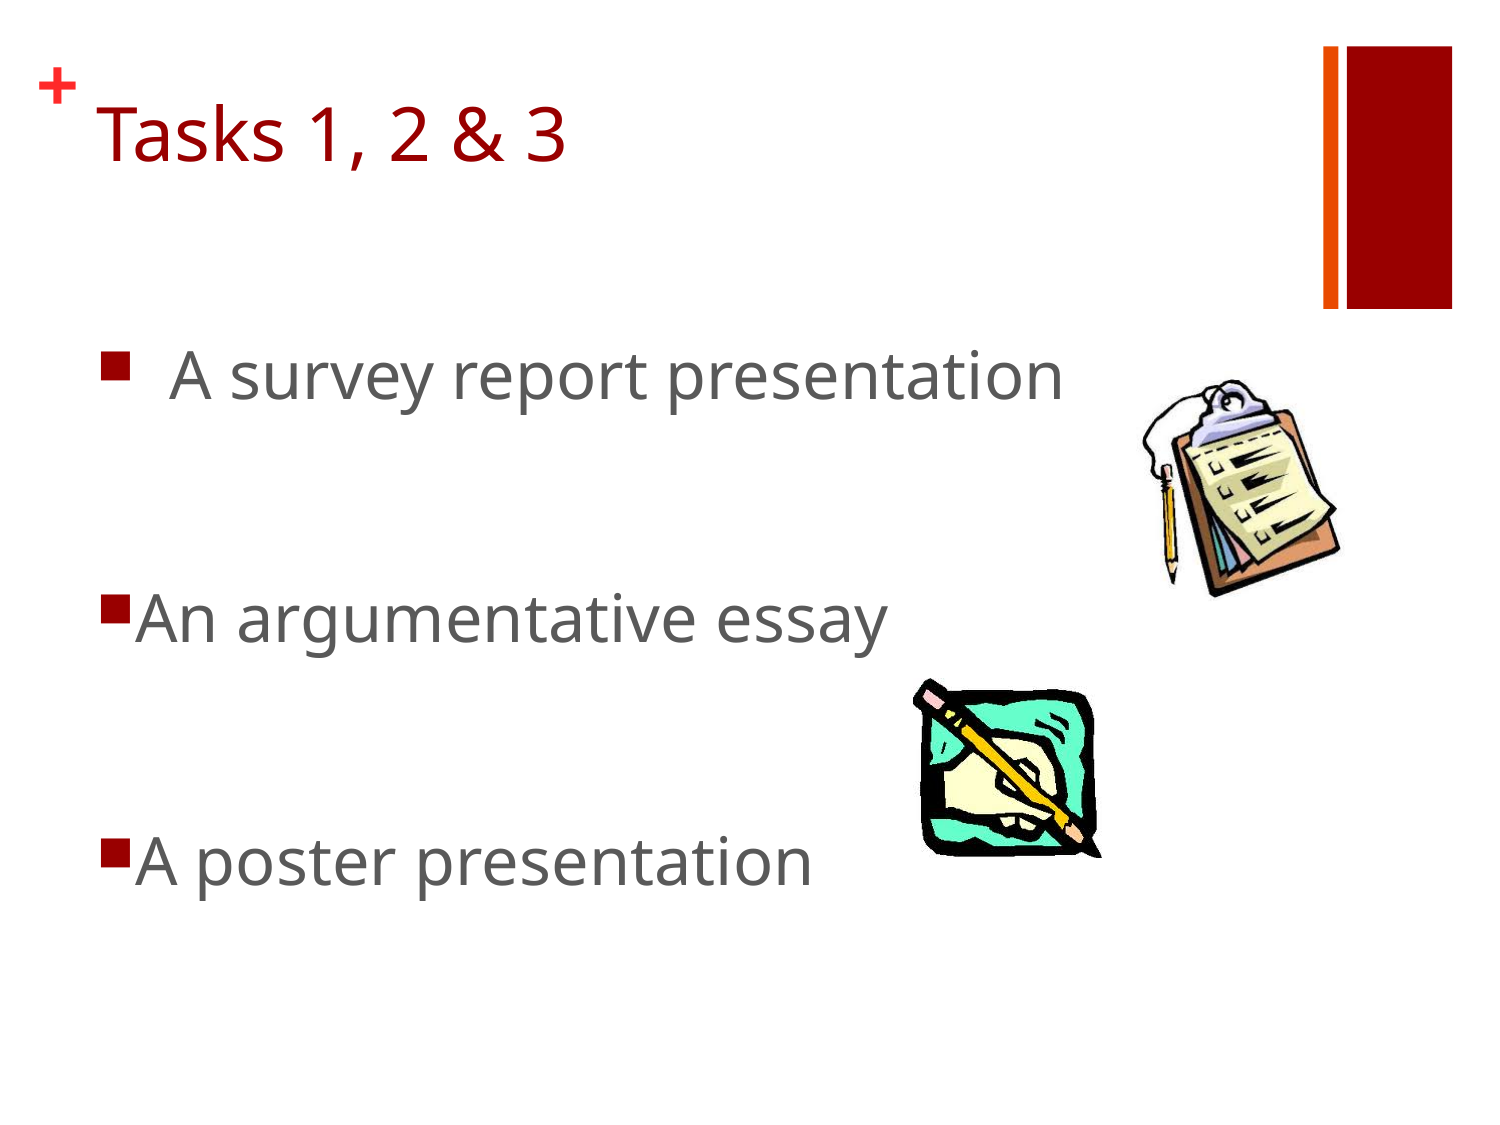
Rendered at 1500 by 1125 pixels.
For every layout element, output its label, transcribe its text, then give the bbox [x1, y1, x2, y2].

list A survey report presentation An argumentative essay A poster presentation [81, 324, 1322, 1005]
picture [1127, 370, 1350, 602]
title Tasks 1, 2 & 3 [81, 79, 1322, 263]
picture [913, 677, 1102, 858]
